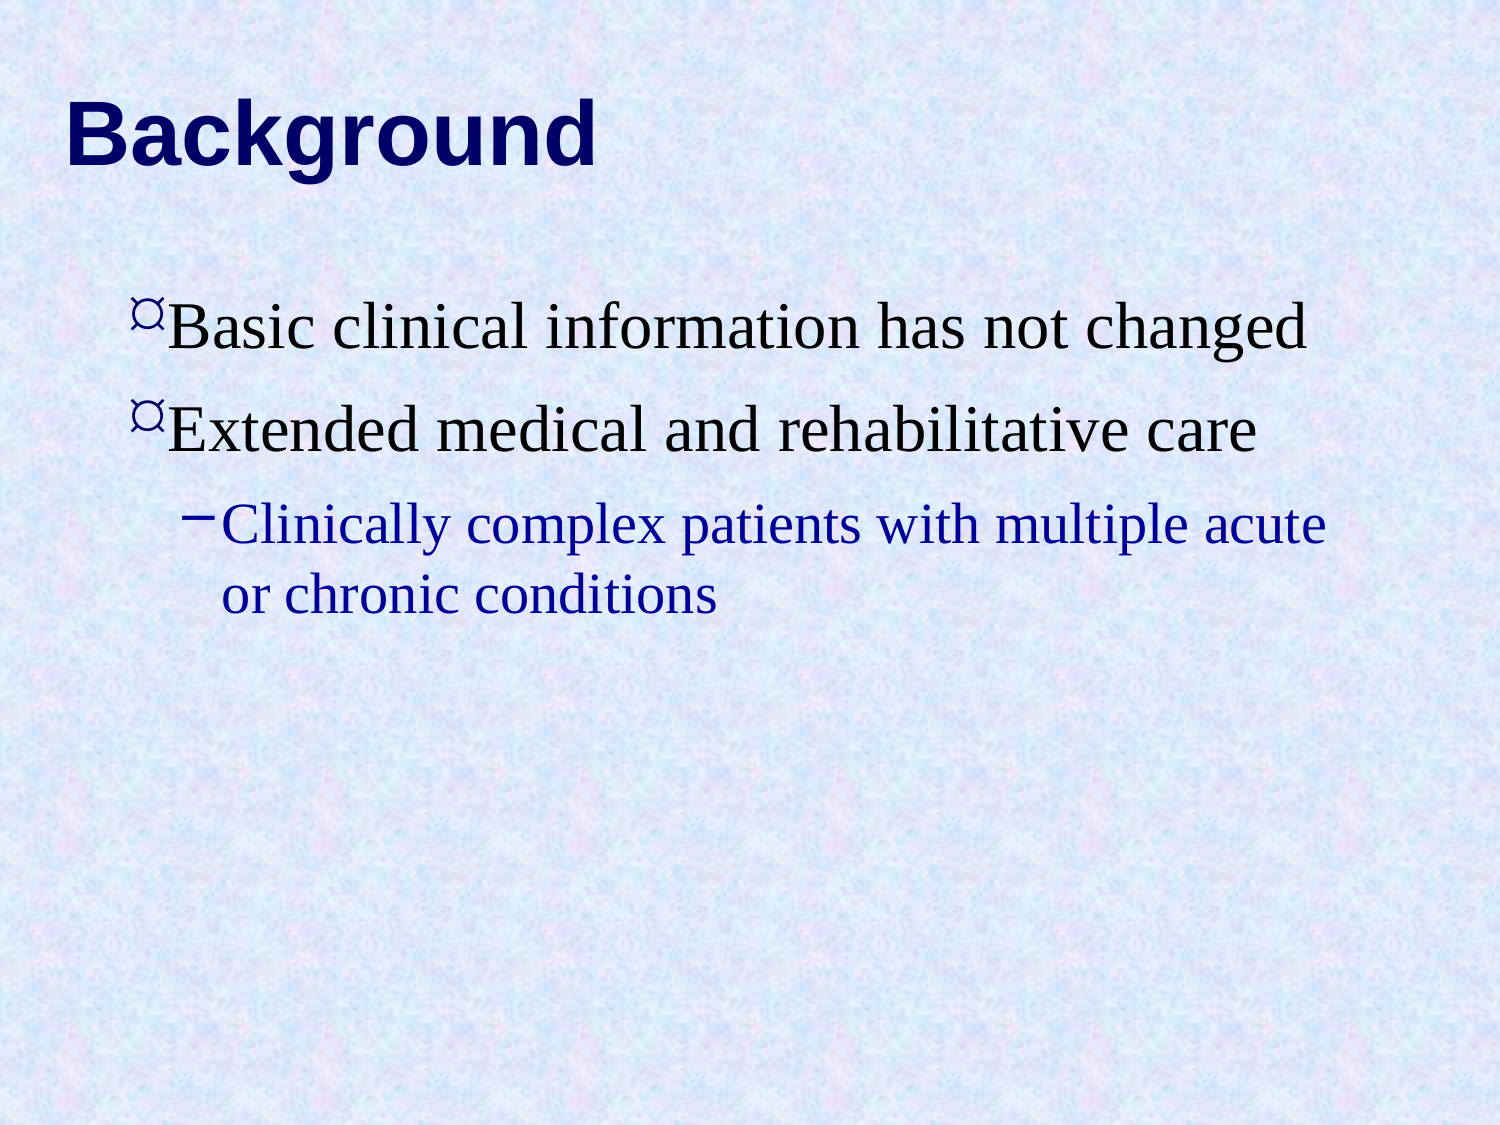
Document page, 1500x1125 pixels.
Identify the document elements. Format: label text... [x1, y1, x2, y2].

title Background [50, 37, 1450, 238]
list Basic clinical information has not changed Extended medical and rehabilitative care Clinically complex patients with multiple acute or chronic conditions [112, 275, 1375, 1050]
